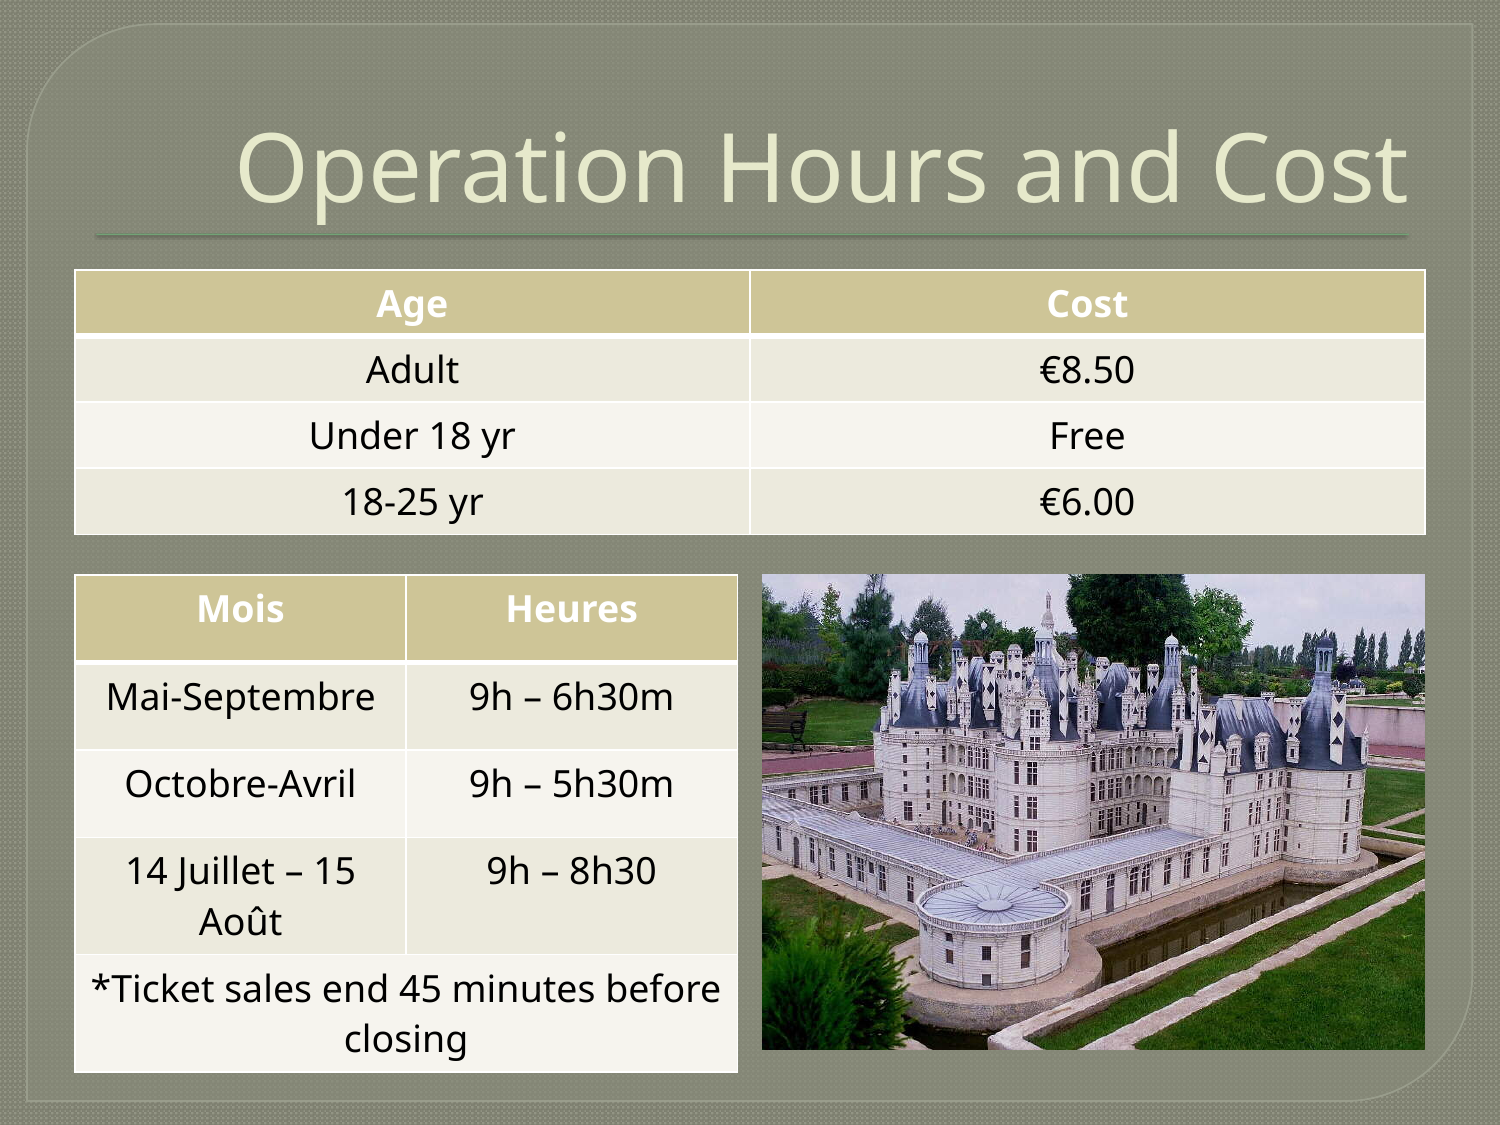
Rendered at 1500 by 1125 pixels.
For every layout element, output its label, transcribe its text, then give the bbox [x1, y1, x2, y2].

table_cell Free [751, 403, 1424, 467]
table_cell Mai-Septembre [76, 665, 405, 749]
table_cell Adult [76, 339, 749, 401]
table_cell Octobre-Avril [76, 751, 405, 837]
table_cell Under 18 yr [76, 403, 749, 467]
picture [762, 574, 1426, 1051]
table_header Heures [407, 576, 737, 660]
table_cell €6.00 [751, 469, 1424, 534]
table_cell 14 Juillet – 15 Août [76, 838, 405, 954]
table_cell 9h – 8h30 [407, 838, 737, 954]
title Operation Hours and Cost [75, 41, 1425, 230]
table_header Mois [76, 576, 405, 660]
table_cell 9h – 6h30m [407, 665, 737, 749]
table_cell 18-25 yr [76, 469, 749, 534]
table_header Cost [751, 271, 1424, 333]
table_cell *Ticket sales end 45 minutes before closing [76, 955, 737, 1071]
table_cell €8.50 [751, 339, 1424, 401]
table_header Age [76, 271, 749, 333]
table_cell 9h – 5h30m [407, 751, 737, 837]
